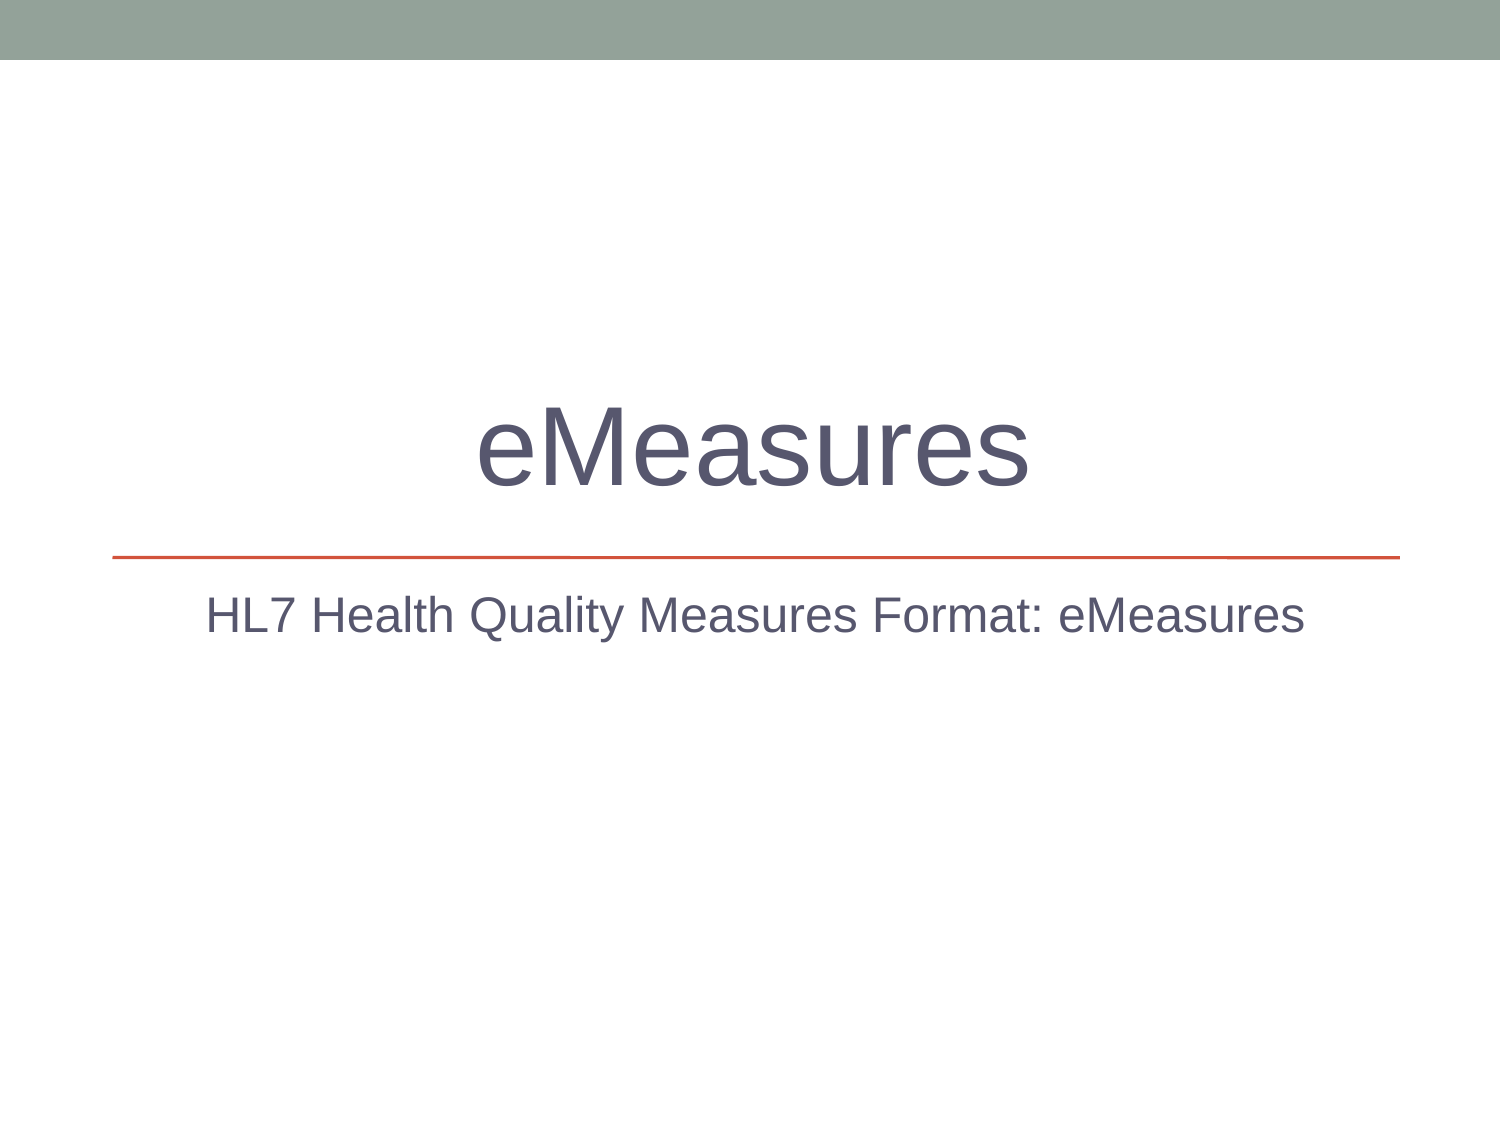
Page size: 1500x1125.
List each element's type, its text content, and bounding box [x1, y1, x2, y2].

text_box eMeasures [108, 365, 1399, 516]
subtitle HL7 Health Quality Measures Format: eMeasures [112, 575, 1399, 863]
